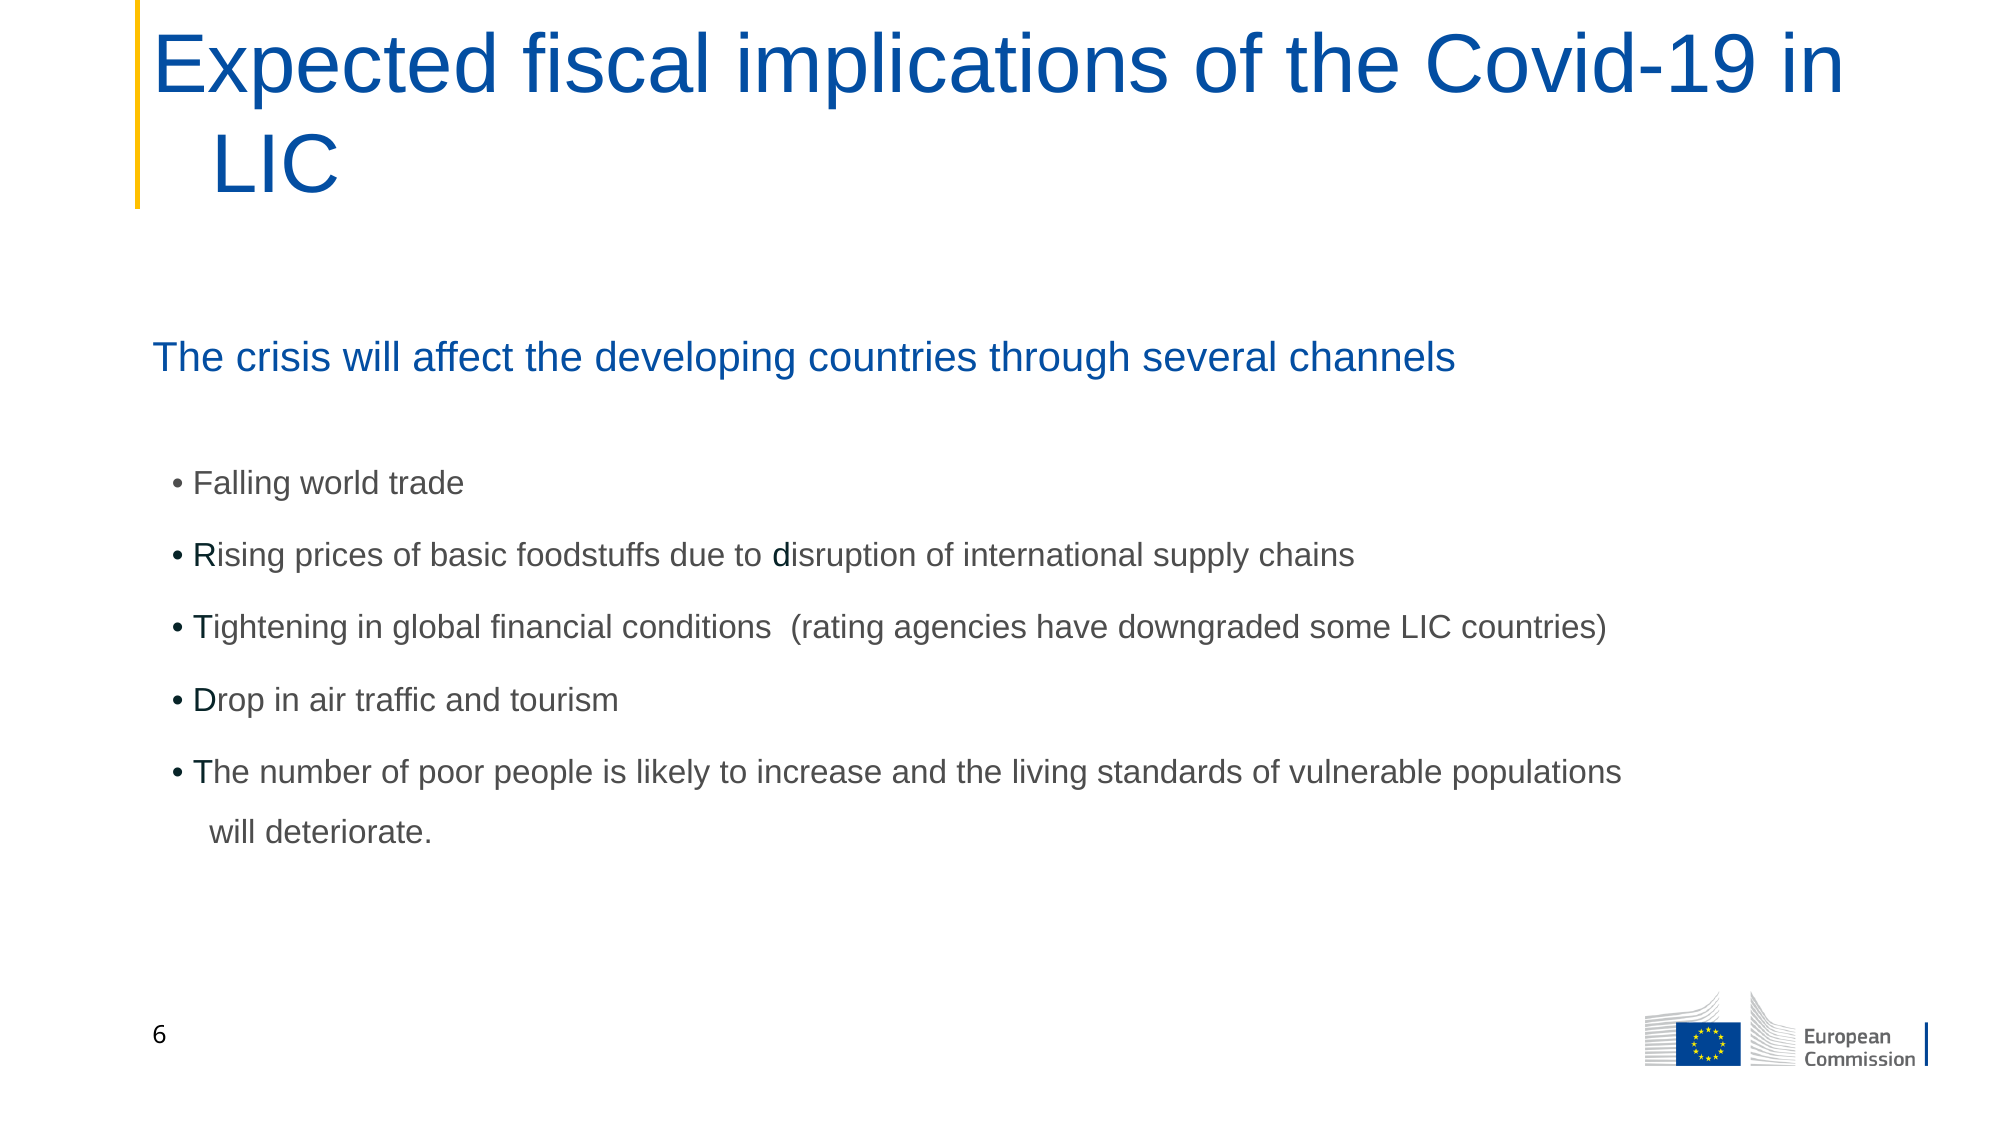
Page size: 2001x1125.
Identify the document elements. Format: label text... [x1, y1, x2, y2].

slide_number 6 [137, 1005, 588, 1066]
title The crisis will affect the developing countries through several channels [137, 307, 1863, 381]
picture [1645, 991, 1928, 1066]
text_box Expected fiscal implications of the Covid-19 in LIC [137, 0, 1896, 218]
list • Falling world trade • Rising prices of basic foodstuffs due to disruption of international supply chains • Tightening in global financial conditions (rating agencies have downgraded some LIC countries) • Drop in air traffic and tourism • The number of poor people is likely to increase and the living standards of vulnerable populations will deteriorate. [156, 429, 1657, 900]
